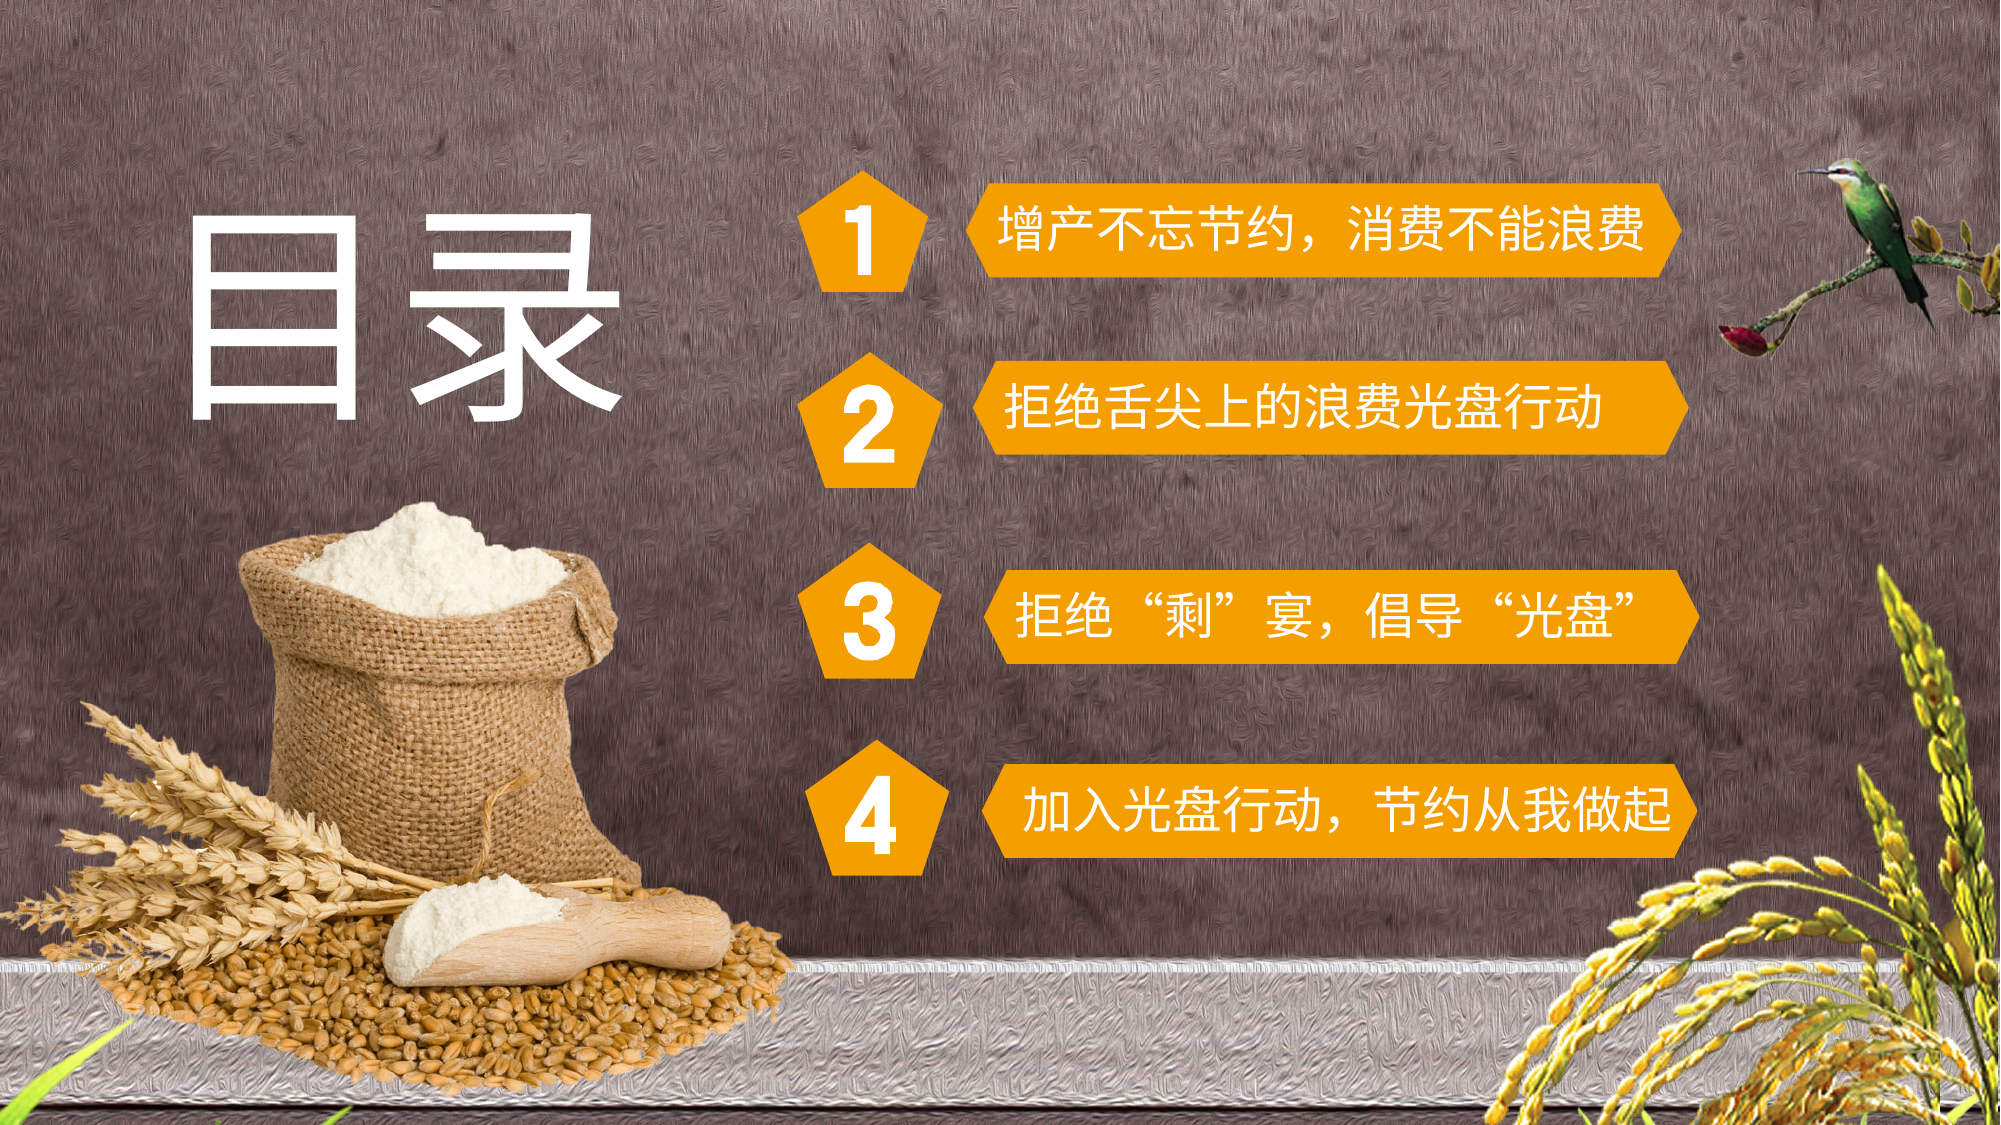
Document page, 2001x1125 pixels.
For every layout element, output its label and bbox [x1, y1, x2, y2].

text_box [797, 351, 944, 488]
text_box [804, 739, 950, 876]
picture [0, 0, 2000, 1125]
text_box [797, 542, 942, 679]
text_box [972, 360, 1689, 455]
text_box [943, 764, 1698, 858]
text_box [965, 183, 1682, 278]
text_box [983, 570, 1700, 664]
text_box [797, 170, 929, 292]
